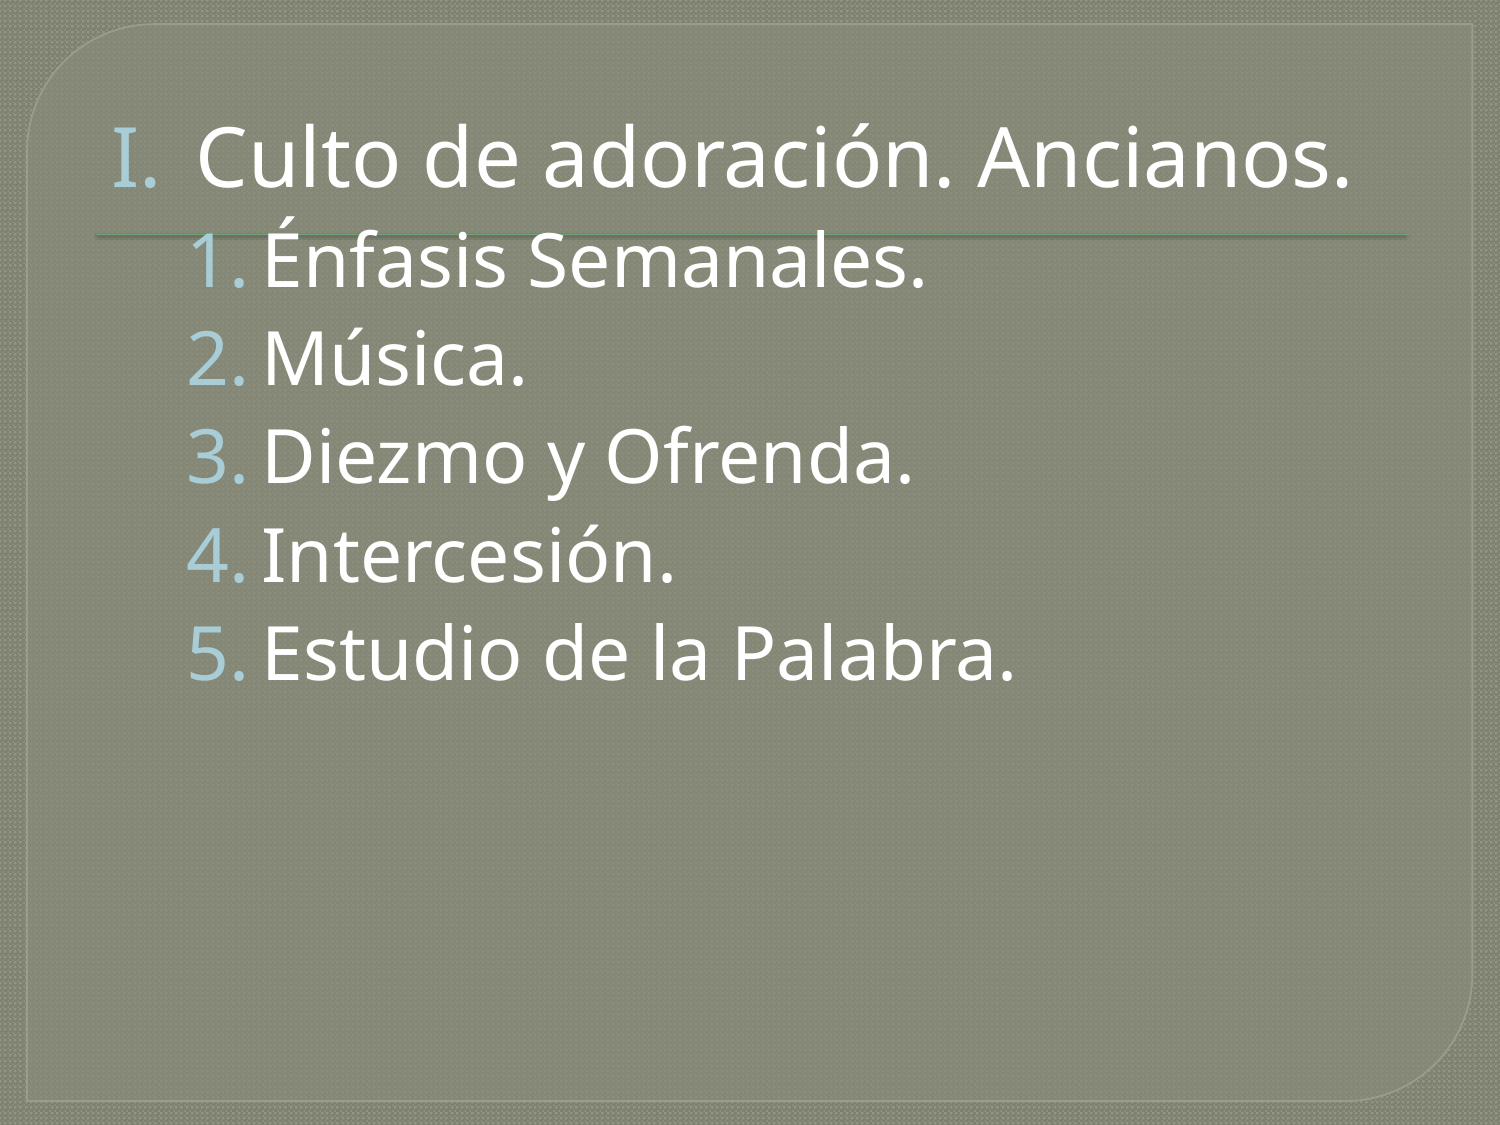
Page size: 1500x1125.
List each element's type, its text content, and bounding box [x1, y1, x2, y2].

list Culto de adoración. Ancianos. Énfasis Semanales. Música. Diezmo y Ofrenda. Intercesión. Estudio de la Palabra. [0, 96, 1425, 1024]
